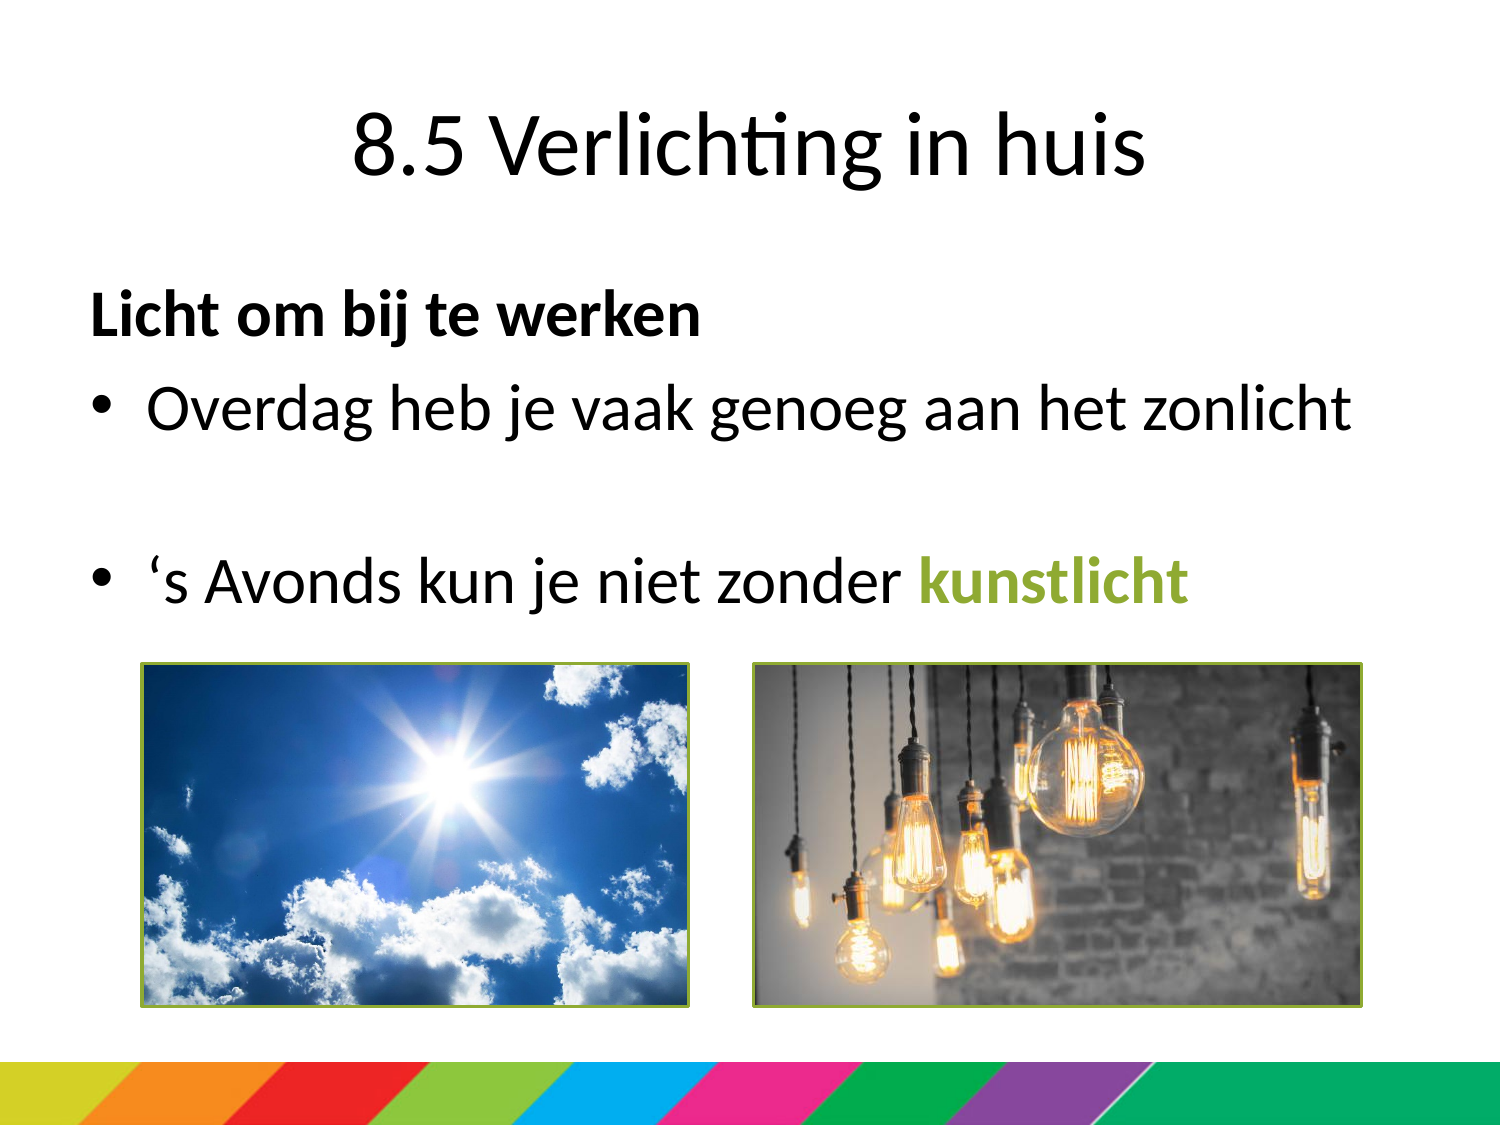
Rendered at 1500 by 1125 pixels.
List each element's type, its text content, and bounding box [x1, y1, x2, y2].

picture [0, 1062, 574, 1125]
picture [755, 665, 1361, 1006]
picture [656, 1062, 1500, 1125]
picture [143, 665, 688, 1006]
title 8.5 Verlichting in huis [75, 45, 1425, 233]
list Licht om bij te werken Overdag heb je vaak genoeg aan het zonlicht ‘s Avonds kun je niet zonder kunstlicht [75, 262, 1425, 1005]
